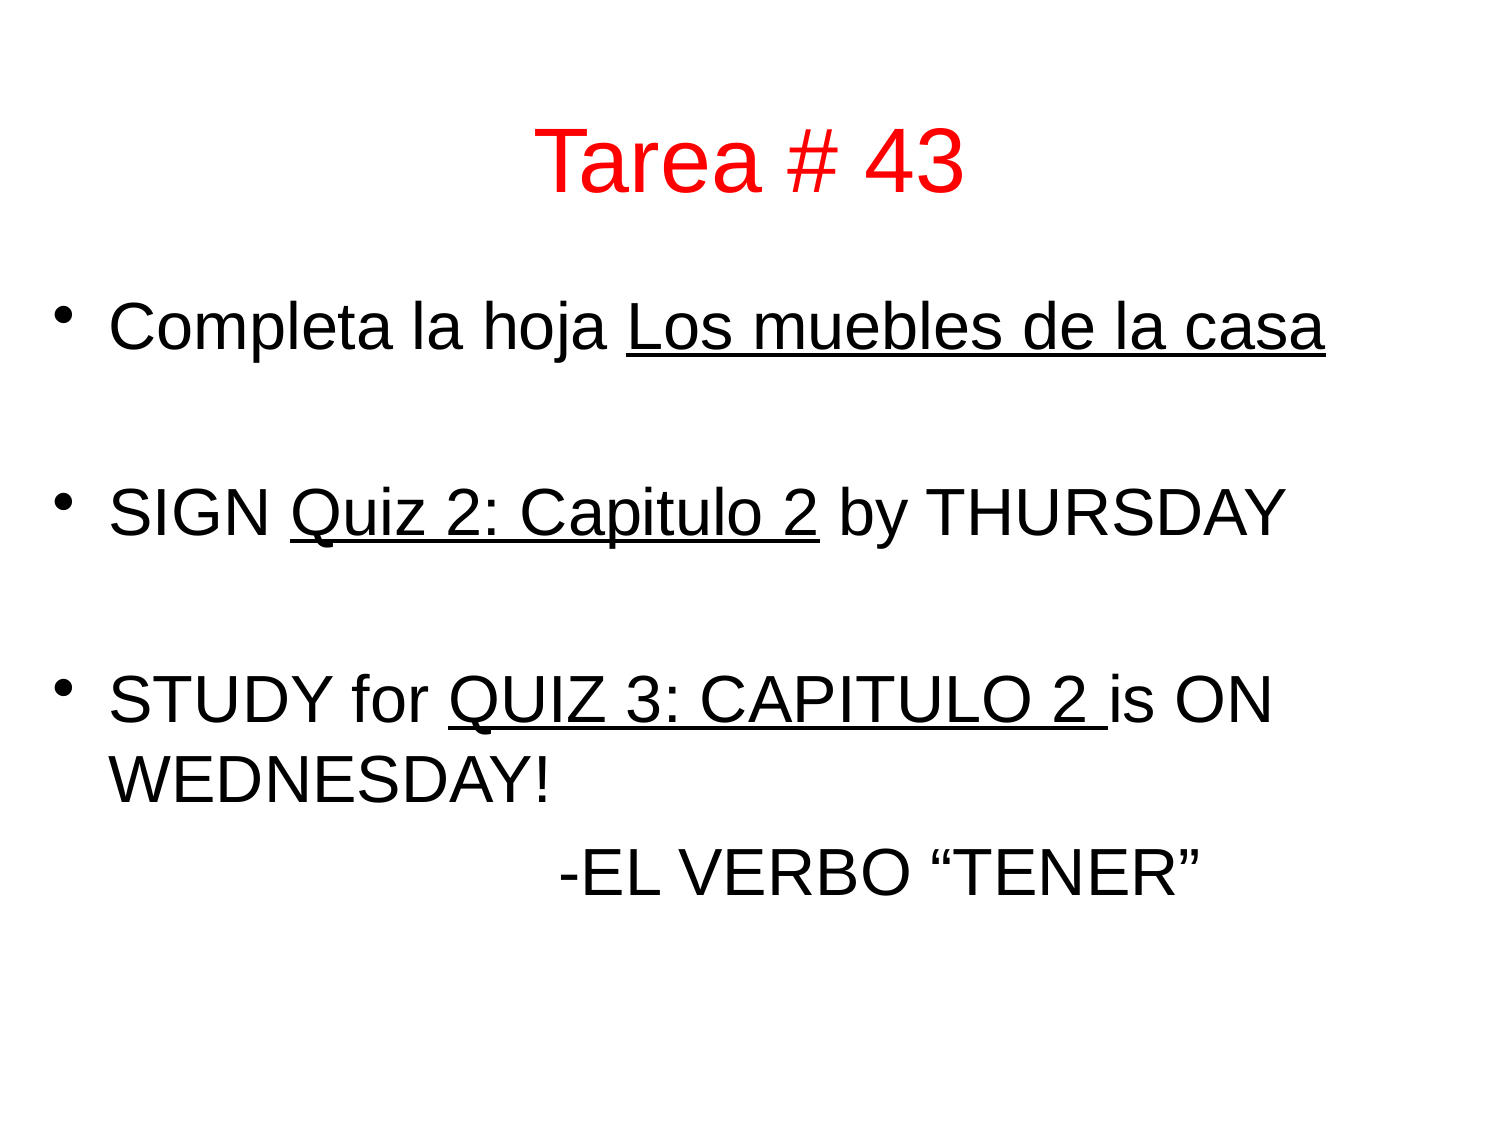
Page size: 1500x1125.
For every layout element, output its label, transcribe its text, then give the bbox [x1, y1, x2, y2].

text_box Completa la hoja Los muebles de la casa SIGN Quiz 2: Capitulo 2 by THURSDAY STUDY for QUIZ 3: CAPITULO 2 is ON WEDNESDAY! -EL VERBO “TENER” [37, 275, 1500, 1063]
text_box Tarea # 43 [74, 62, 1425, 250]
